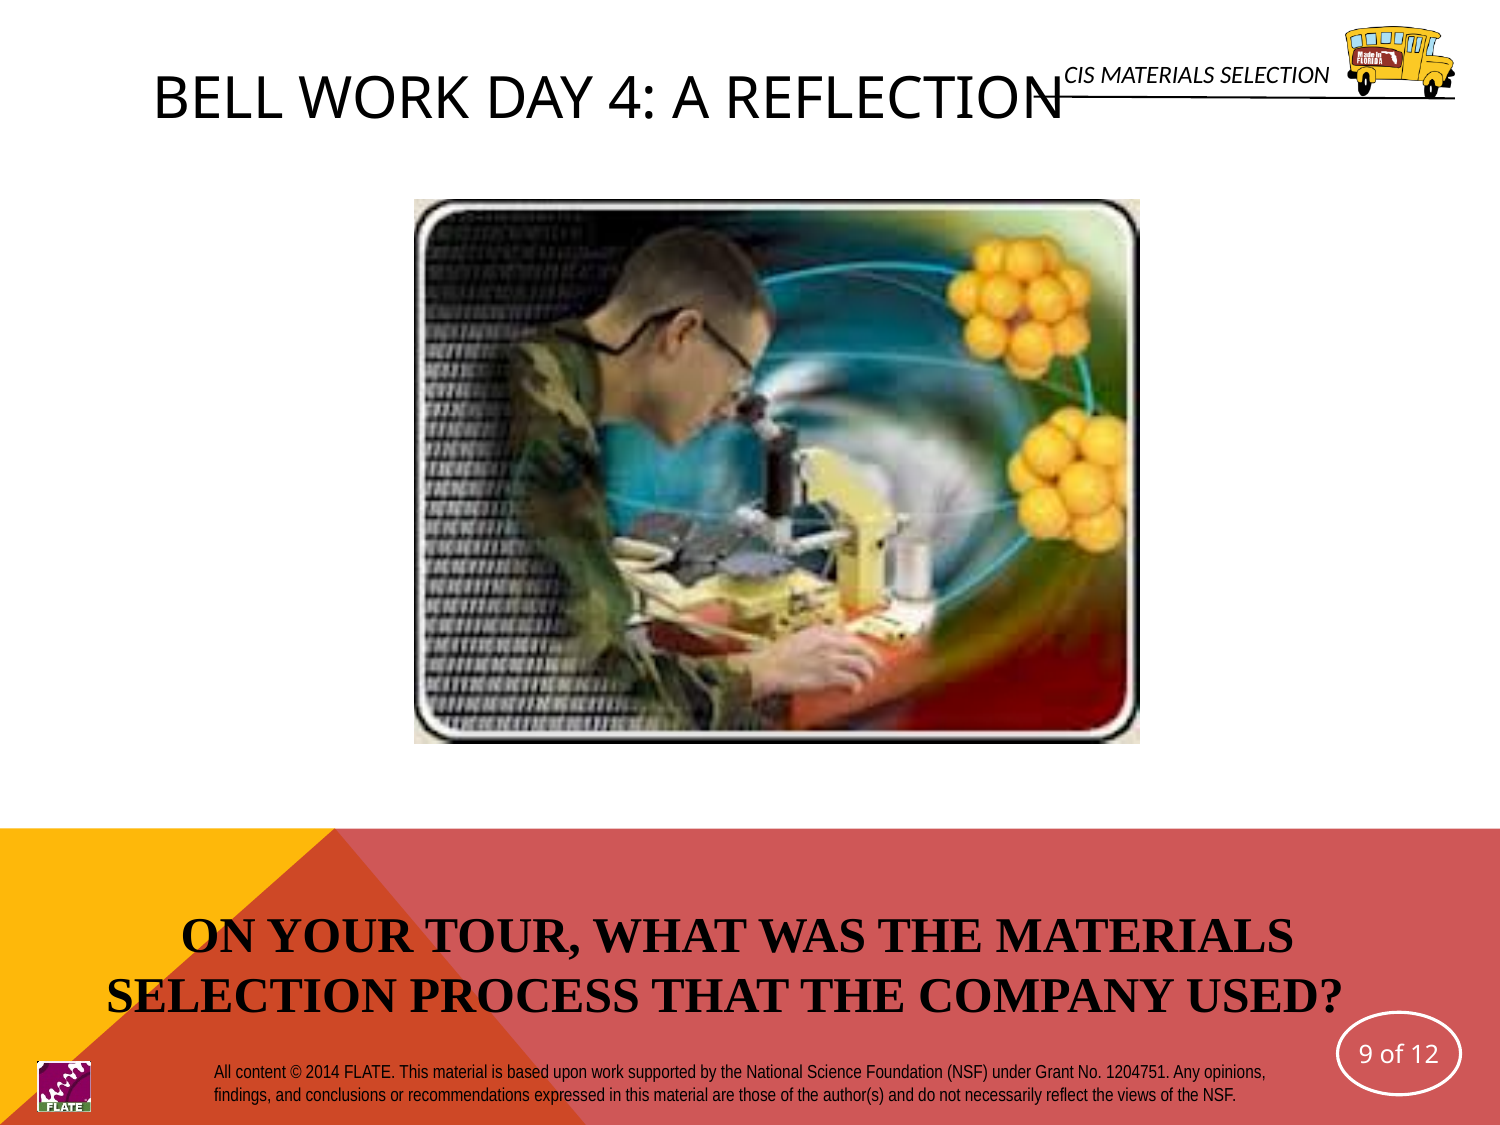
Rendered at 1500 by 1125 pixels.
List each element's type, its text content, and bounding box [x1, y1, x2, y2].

title On your tour, what was the materials selection process that the company used? [62, 837, 1413, 1088]
slide_number 9 of 12 [1335, 1010, 1463, 1097]
picture [414, 199, 1140, 744]
picture [1345, 26, 1455, 97]
text_box Bell work Day 4: A Reflection [137, 50, 1372, 141]
picture [37, 1061, 91, 1112]
